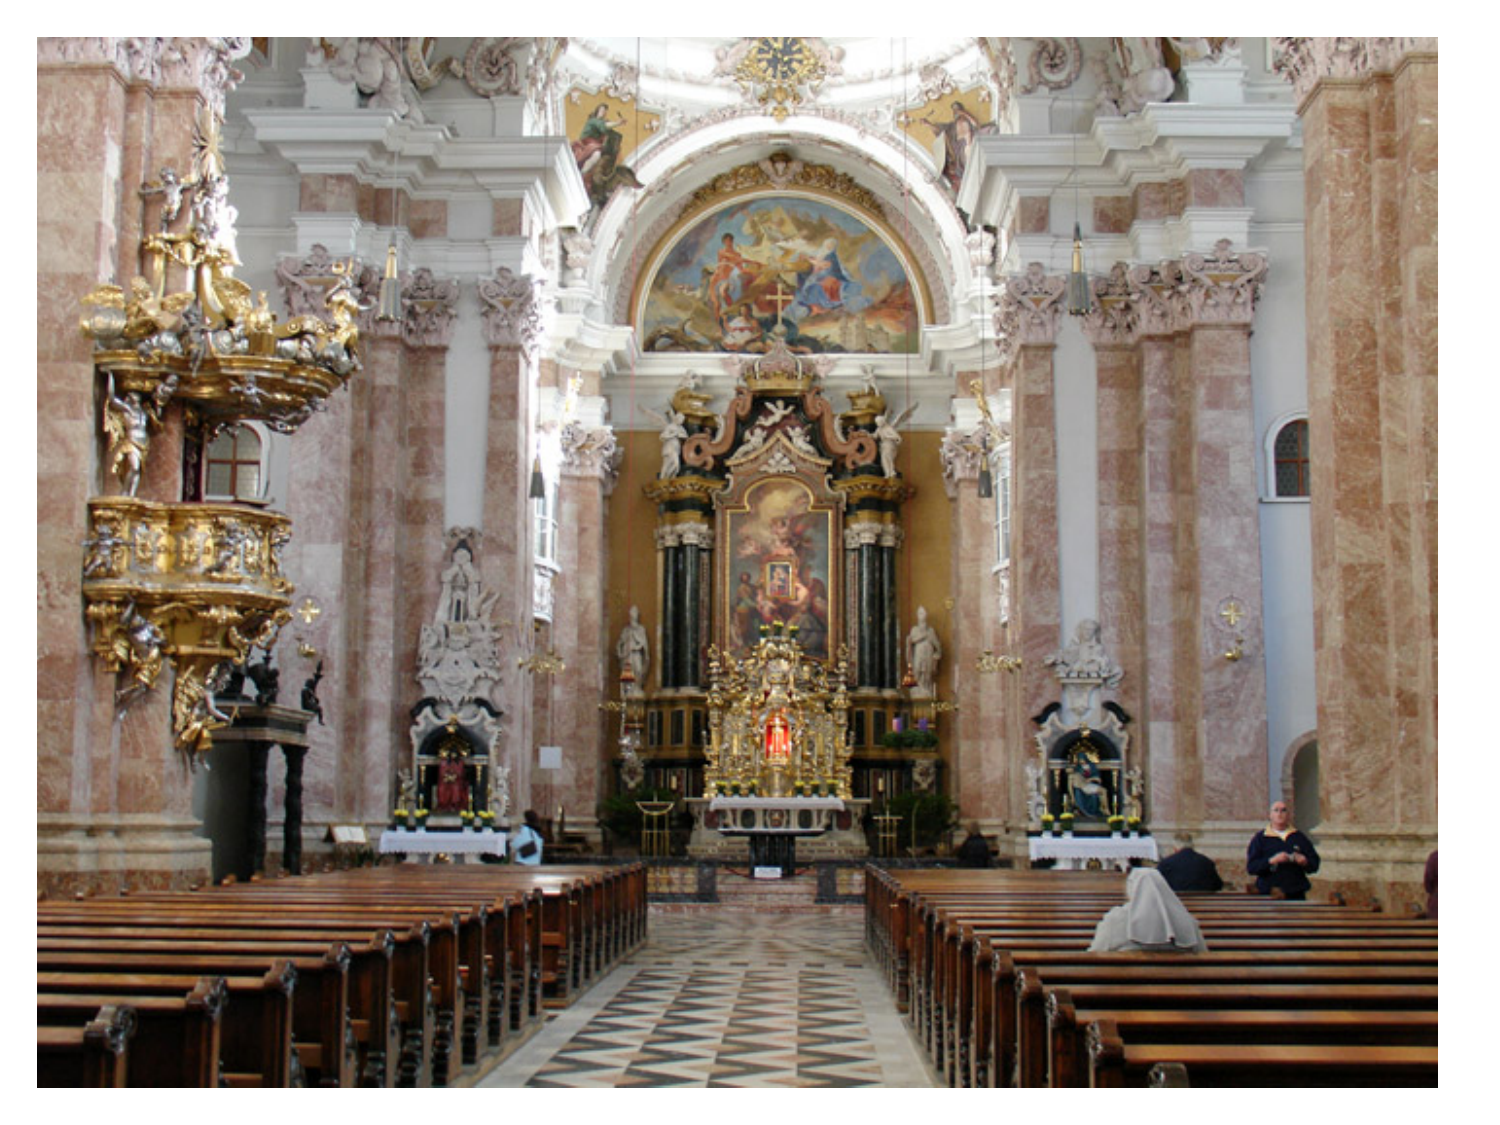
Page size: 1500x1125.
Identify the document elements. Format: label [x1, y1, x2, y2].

picture [37, 37, 1438, 1088]
